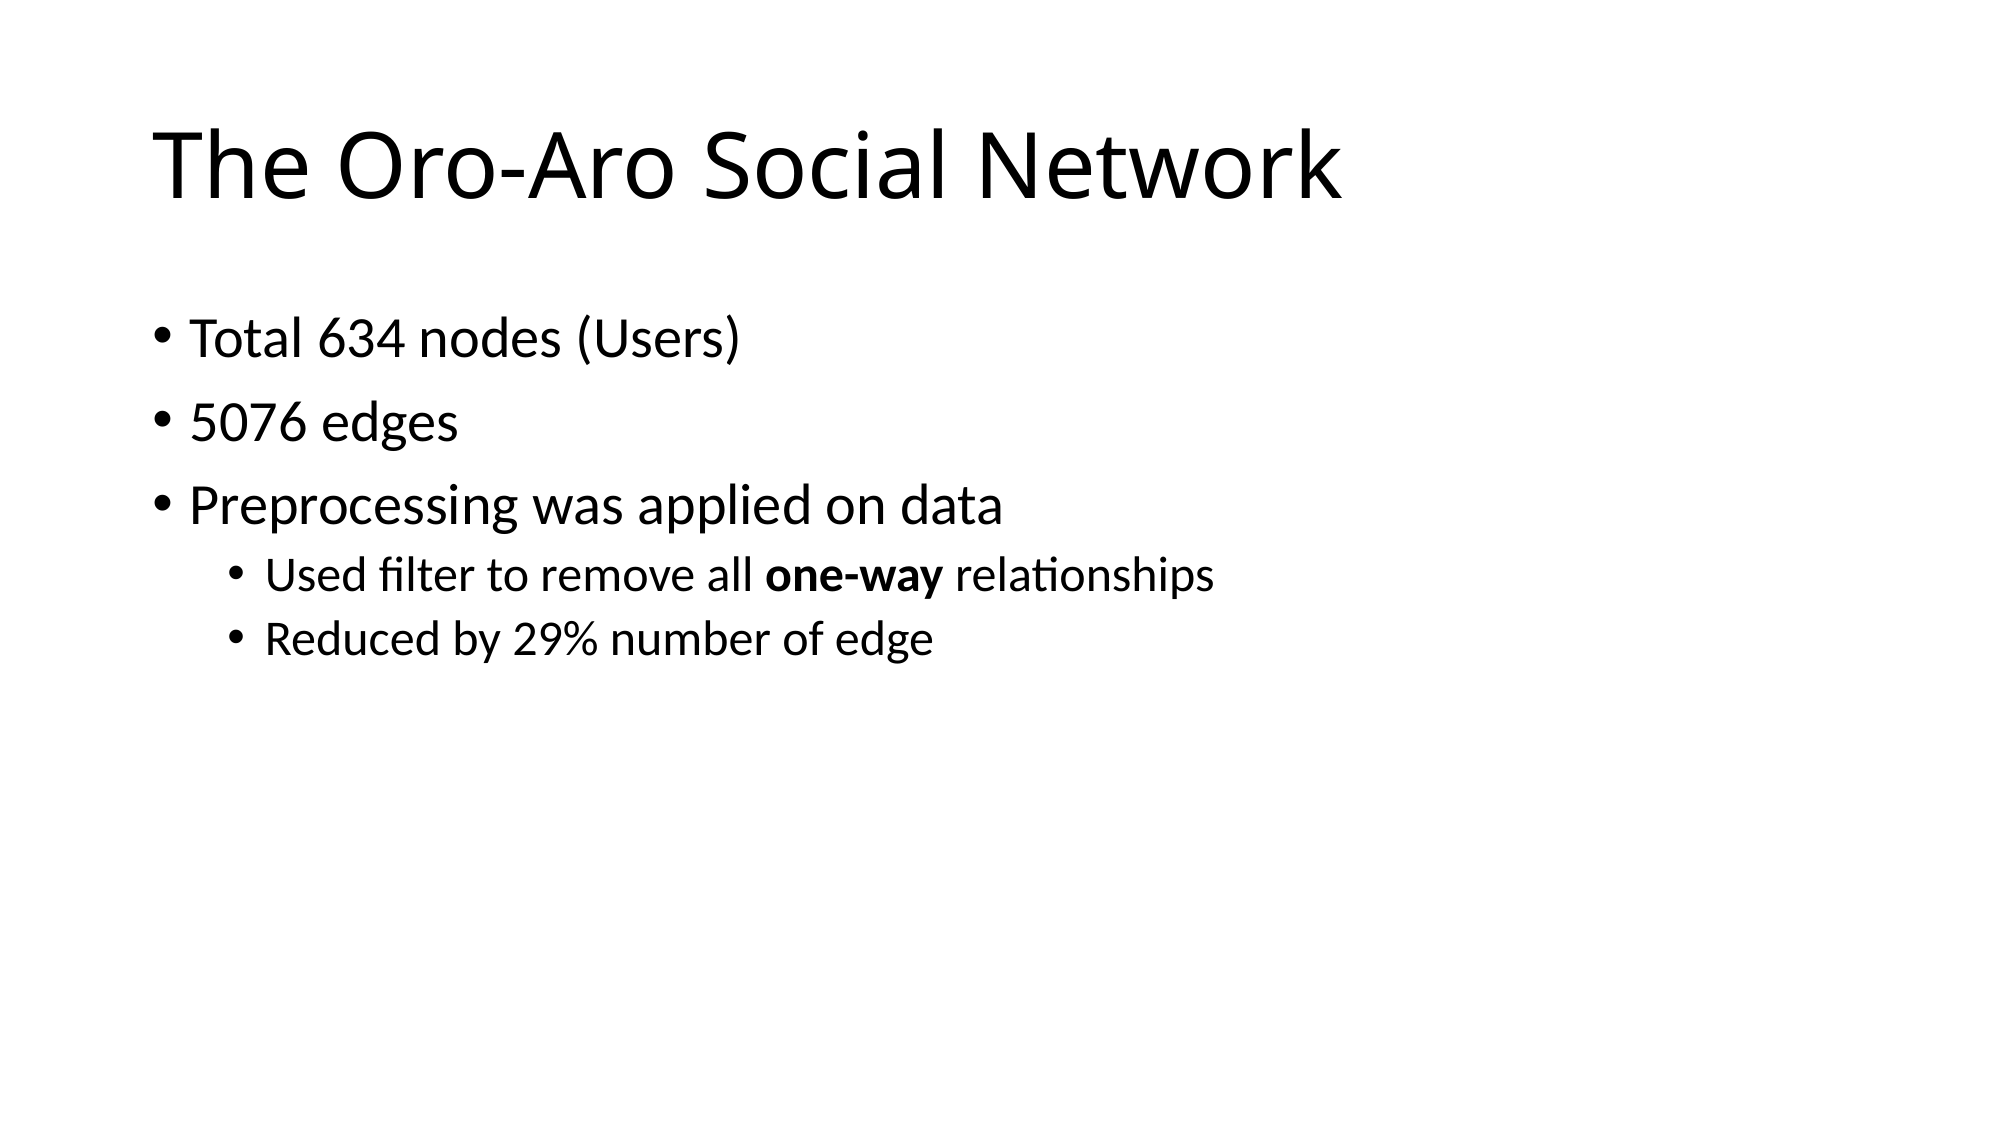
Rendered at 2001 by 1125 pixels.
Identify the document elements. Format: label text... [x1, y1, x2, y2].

title The Oro-Aro Social Network [137, 59, 1863, 278]
list Total 634 nodes (Users) 5076 edges Preprocessing was applied on data Used filter to remove all one-way relationships Reduced by 29% number of edge [137, 299, 1863, 1014]
